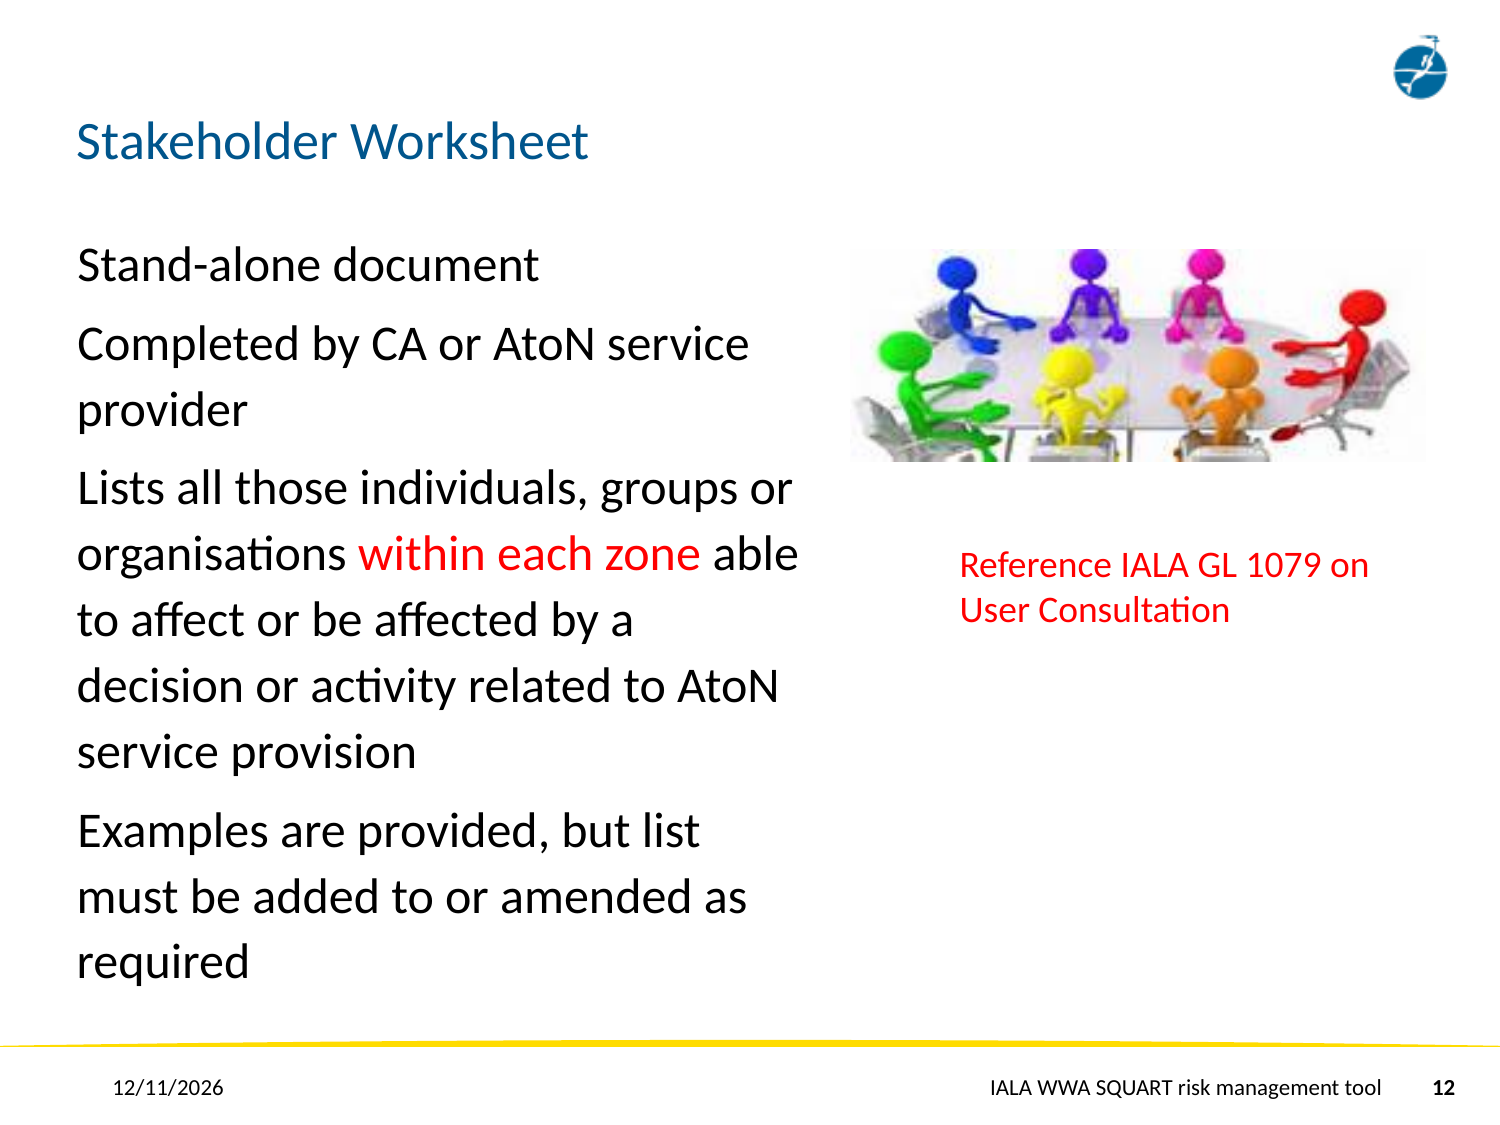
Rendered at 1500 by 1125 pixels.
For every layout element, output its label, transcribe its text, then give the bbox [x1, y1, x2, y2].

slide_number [112, 1046, 461, 1125]
title Stakeholder Worksheet [76, 66, 1427, 171]
slide_number 12 [1387, 1046, 1500, 1125]
footer IALA WWA SQUART risk management tool [466, 1046, 1387, 1125]
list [850, 249, 1427, 463]
list Stand-alone document Completed by CA or AtoN service provider Lists all those individuals, groups or organisations within each zone able to affect or be affected by a decision or activity related to AtoN service provision Examples are provided, but list must be added to or amended as required [76, 225, 809, 989]
text_box Reference IALA GL 1079 on User Consultation [944, 532, 1406, 638]
